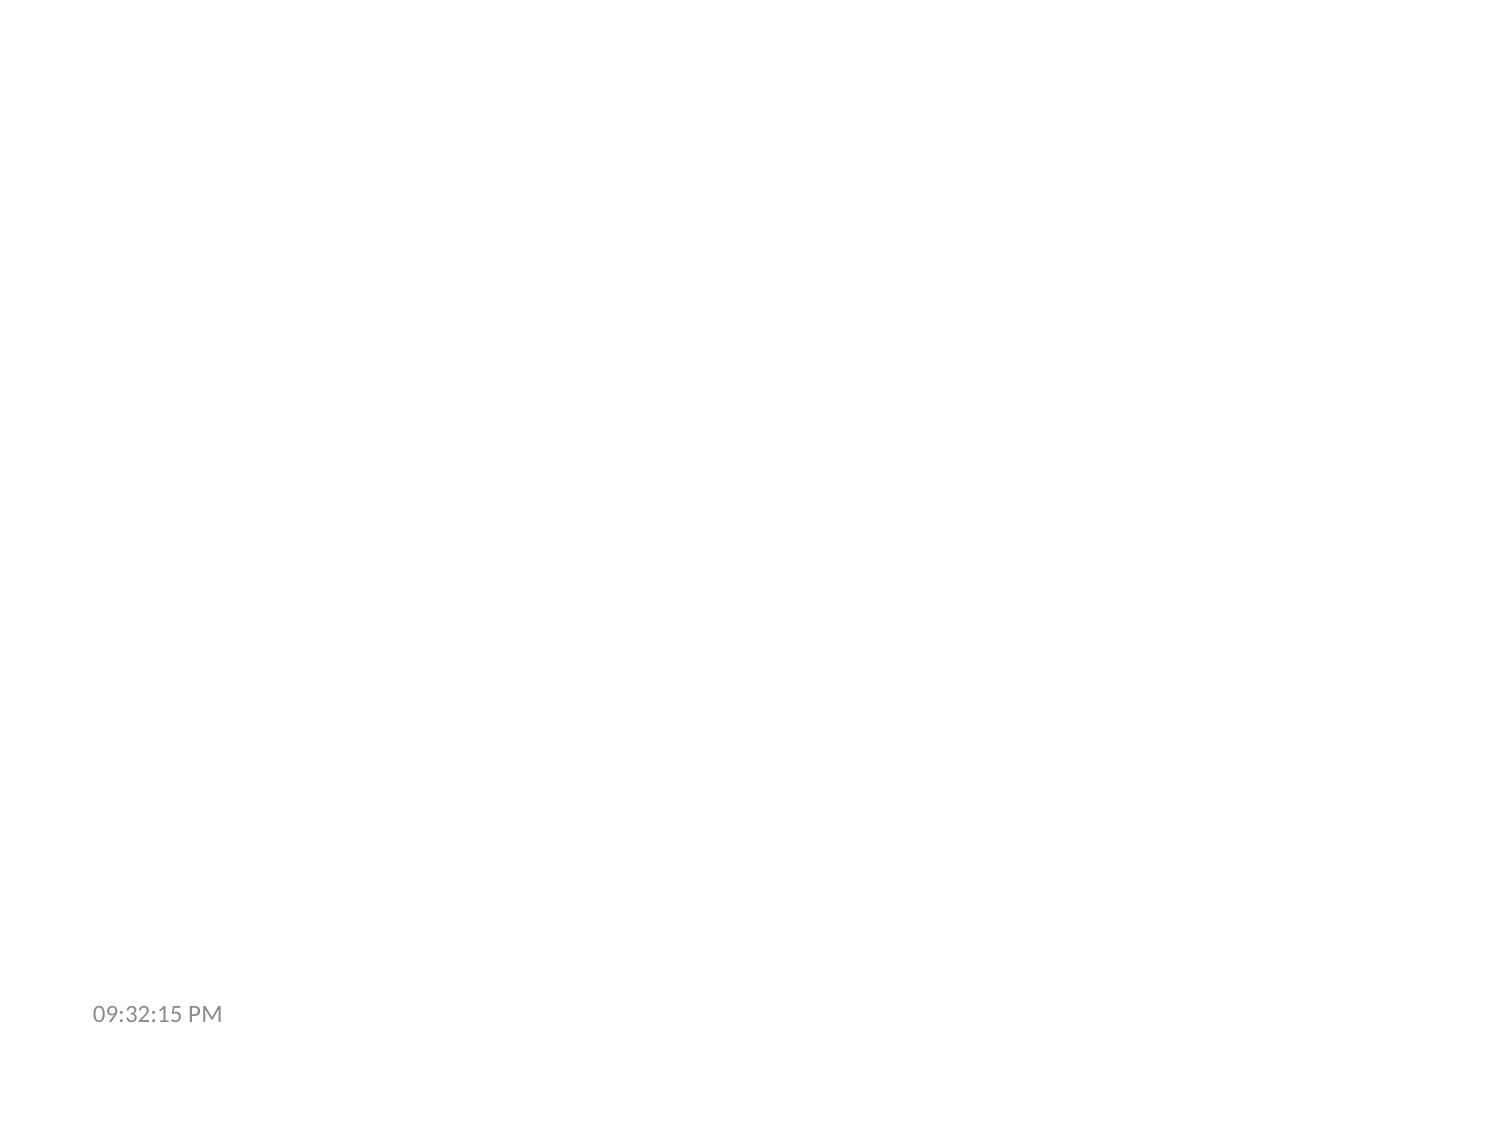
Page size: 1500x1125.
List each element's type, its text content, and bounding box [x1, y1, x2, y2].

text_box 3:35:09 PM [77, 982, 428, 1043]
